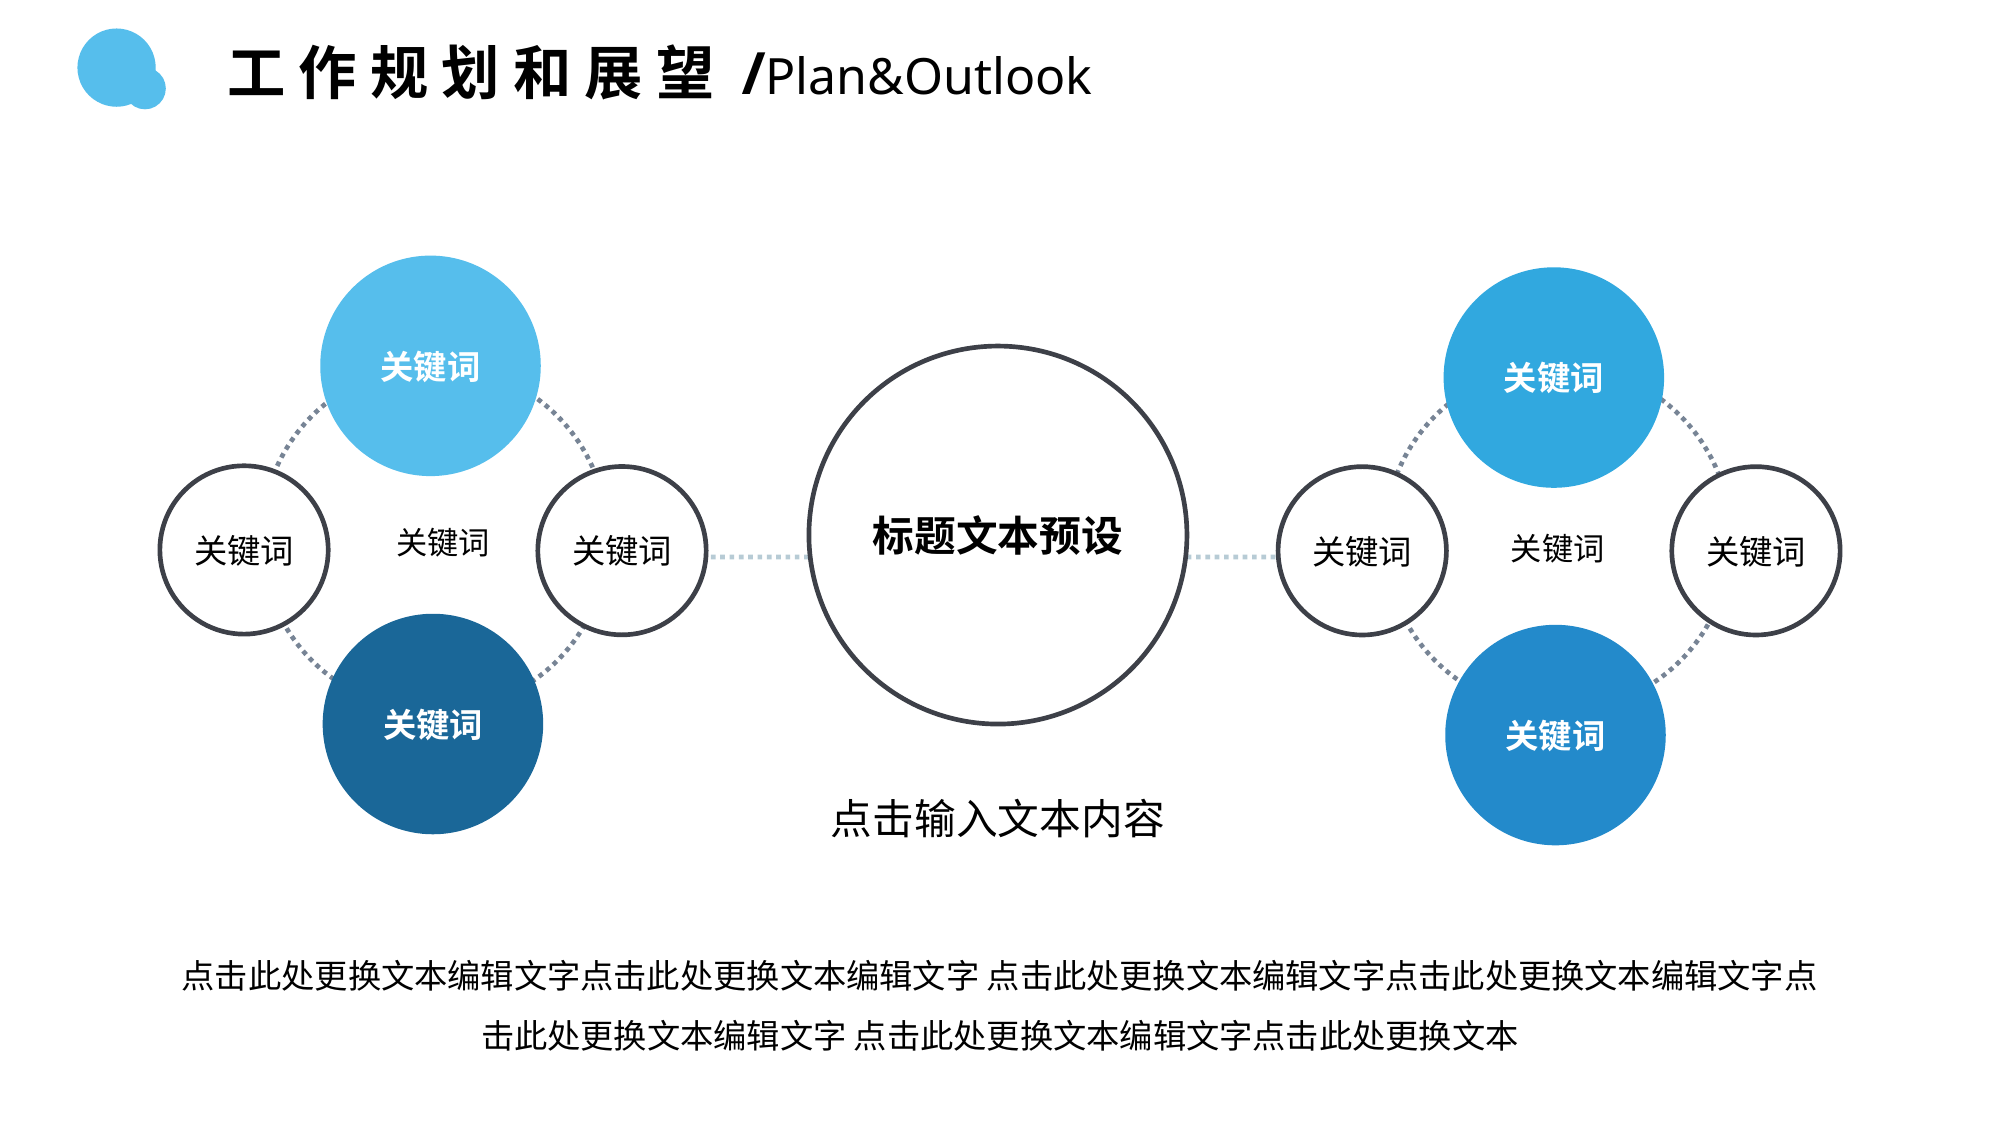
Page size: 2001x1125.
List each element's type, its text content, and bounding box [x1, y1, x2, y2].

text_box 点击此处更换文本编辑文字点击此处更换文本编辑文字 点击此处更换文本编辑文字点击此处更换文本编辑文字点击此处更换文本编辑文字 点击此处更换文本编辑文字点击此处更换文本 [164, 927, 1837, 1063]
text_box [159, 255, 1841, 846]
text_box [77, 28, 166, 110]
text_box 工 作 规 划 和 展 望 /Plan&Outlook [212, 28, 1294, 114]
